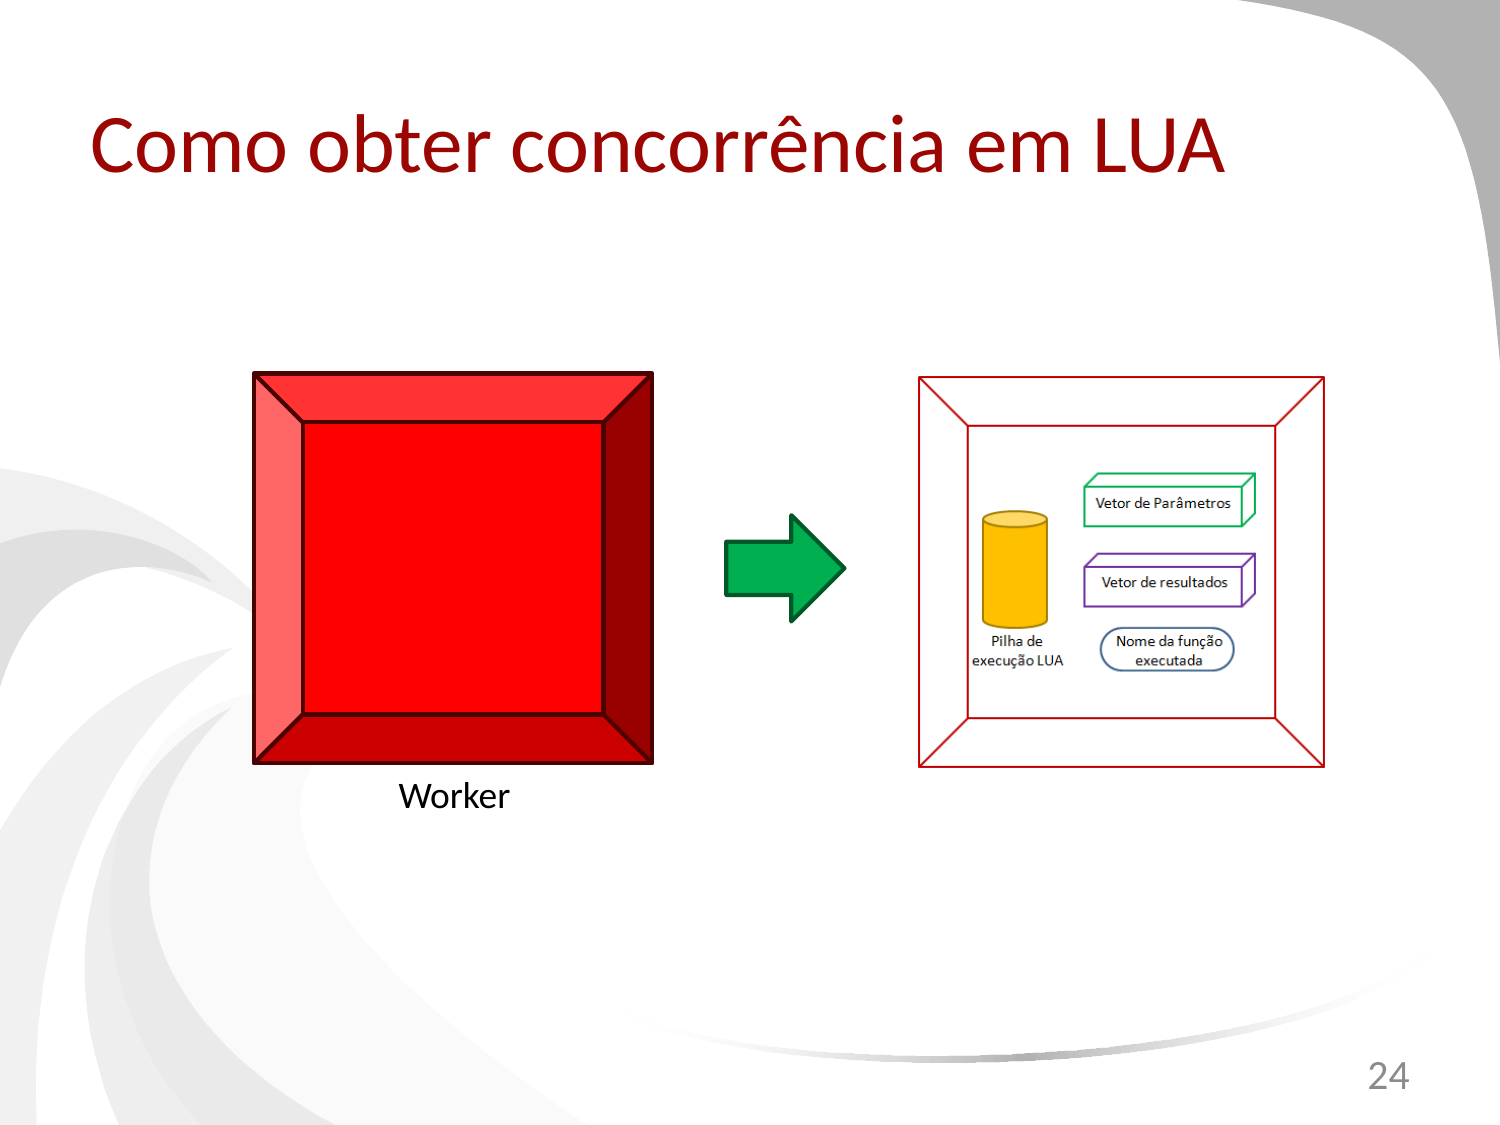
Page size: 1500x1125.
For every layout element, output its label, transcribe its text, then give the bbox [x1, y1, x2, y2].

title Como obter concorrência em LUA [75, 45, 1425, 233]
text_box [253, 373, 1329, 825]
slide_number 24 [1074, 1042, 1425, 1103]
